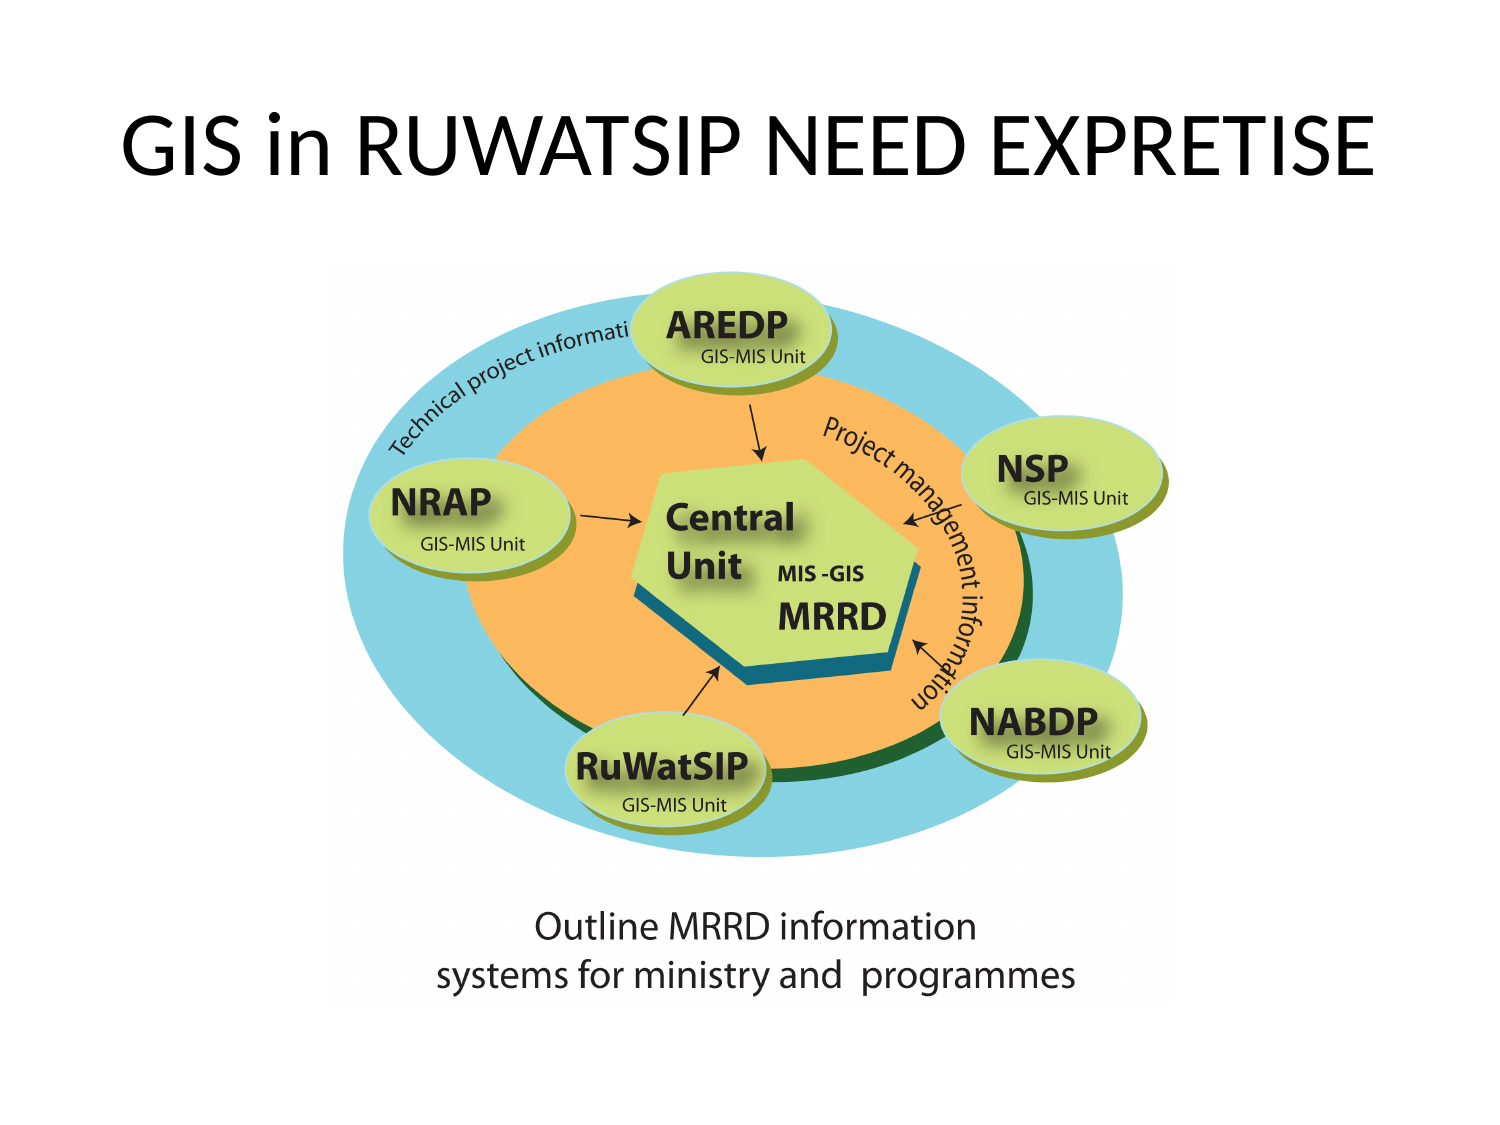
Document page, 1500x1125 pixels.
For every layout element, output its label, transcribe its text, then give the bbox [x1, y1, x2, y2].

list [74, 262, 1426, 1006]
title GIS in RUWATSIP NEED EXPRETISE [75, 45, 1425, 233]
